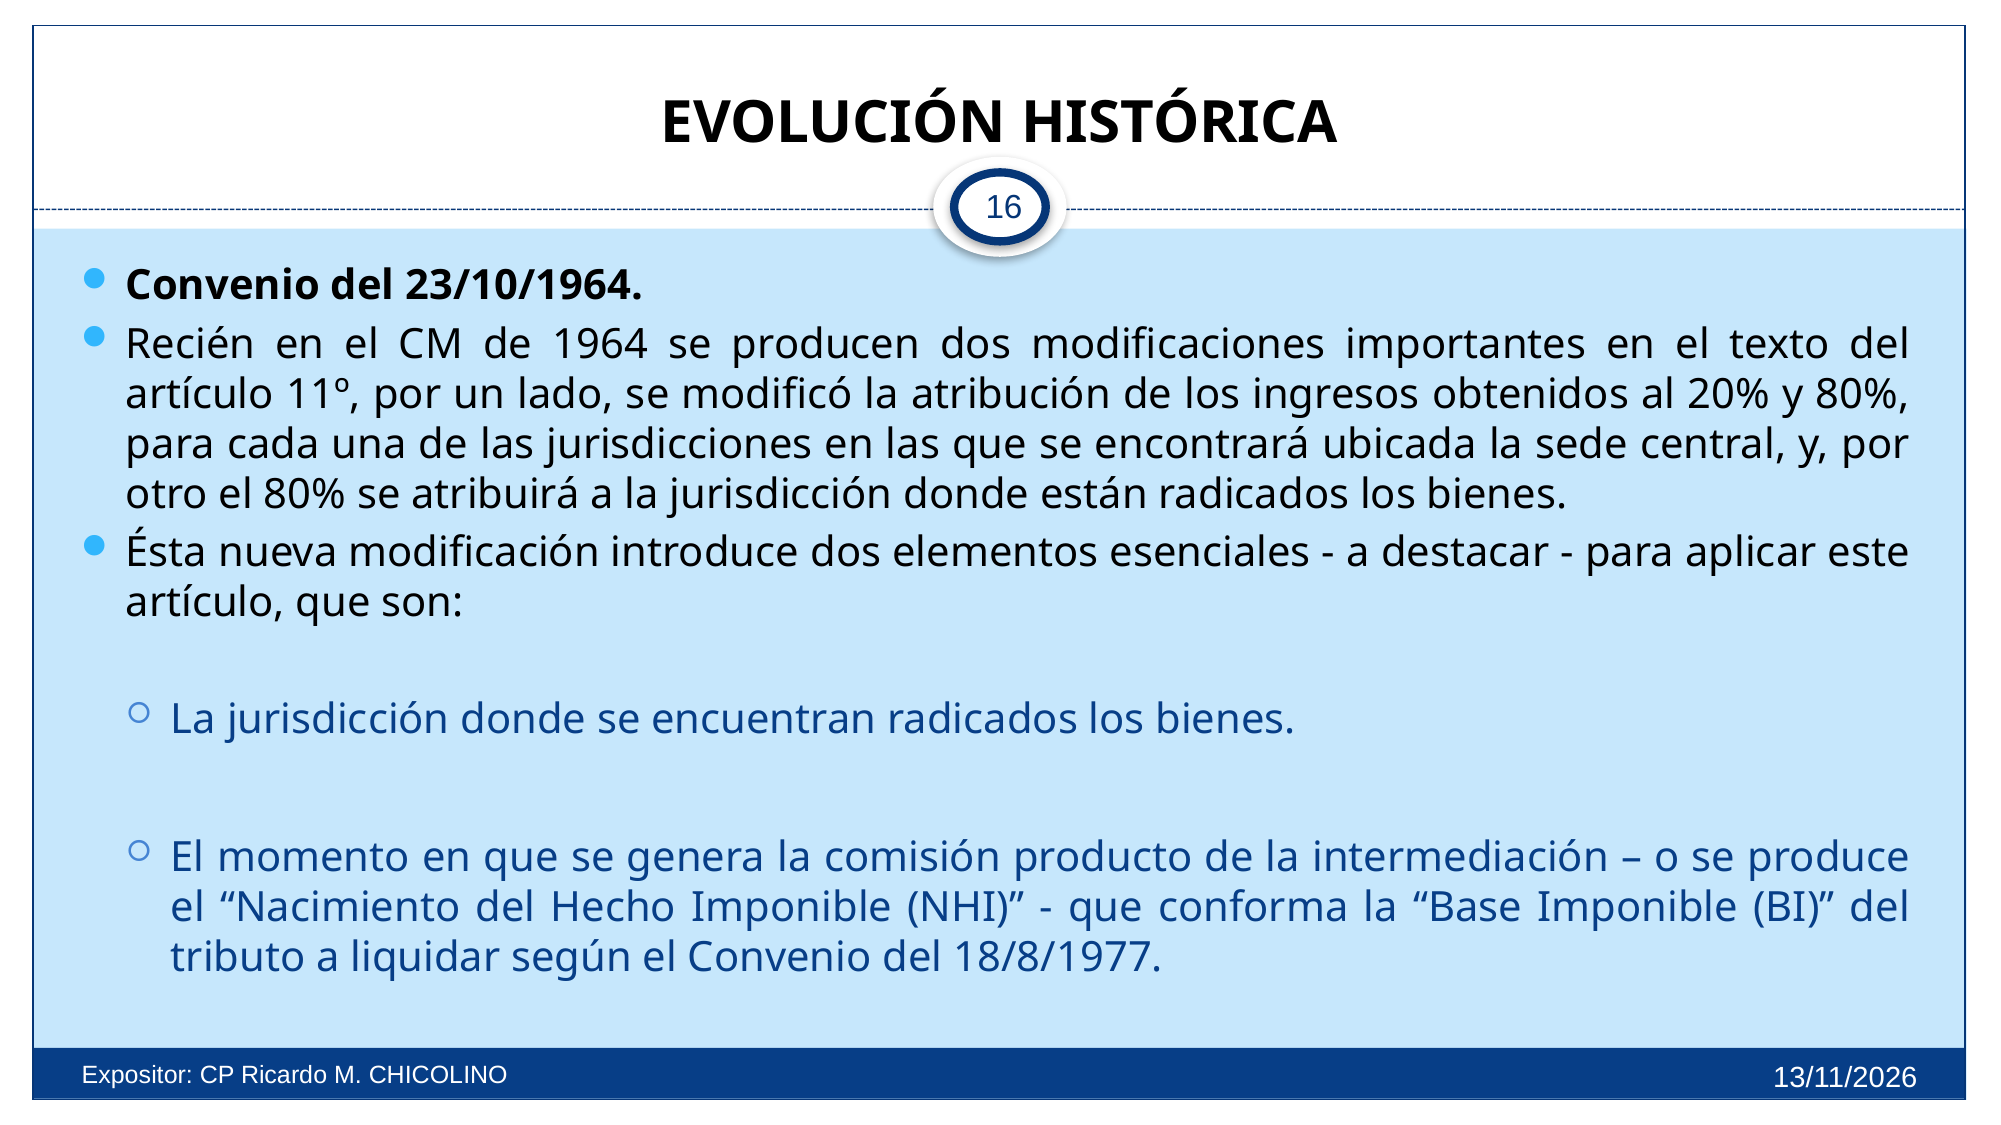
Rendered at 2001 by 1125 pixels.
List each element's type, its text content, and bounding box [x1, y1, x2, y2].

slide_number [1266, 1050, 1933, 1111]
list Convenio del 23/10/1964. Recién en el CM de 1964 se producen dos modificaciones importantes en el texto del artículo 11º, por un lado, se modificó la atribución de los ingresos obtenidos al 20% y 80%, para cada una de las jurisdicciones en las que se encontrará ubicada la sede central, y, por otro el 80% se atribuirá a la jurisdicción donde están radicados los bienes. Ésta nueva modificación introduce dos elementos esenciales - a destacar - para aplicar este artículo, que son: La jurisdicción donde se encuentran radicados los bienes. El momento en que se genera la comisión producto de la intermediación – o se produce el “Nacimiento del Hecho Imponible (NHI)” - que conforma la “Base Imponible (BI)” del tributo a liquidar según el Convenio del 18/8/1977. [66, 250, 1926, 1001]
title EVOLUCIÓN HISTÓRICA [65, 37, 1933, 162]
slide_number 16 [954, 168, 1055, 241]
footer Expositor: CP Ricardo M. CHICOLINO [66, 1051, 850, 1112]
